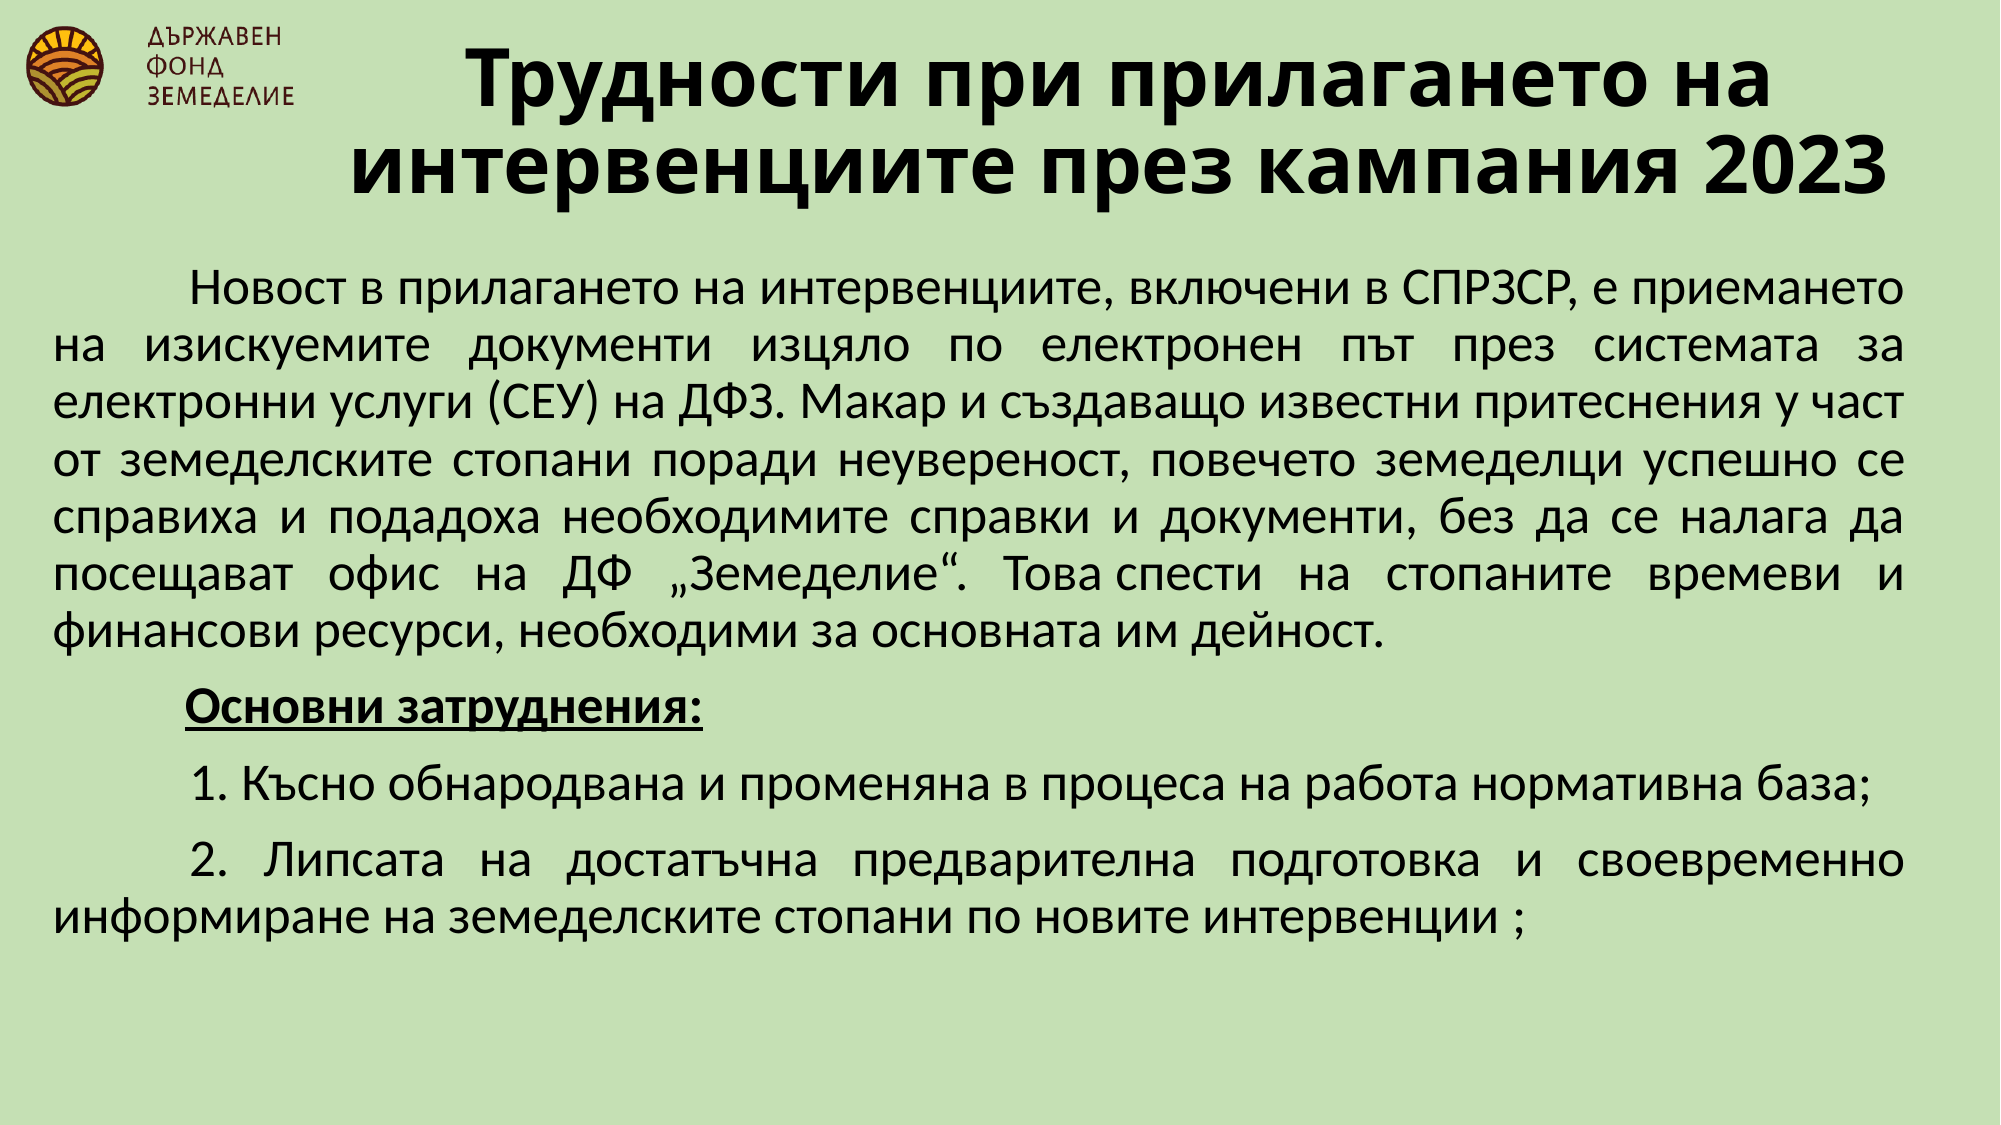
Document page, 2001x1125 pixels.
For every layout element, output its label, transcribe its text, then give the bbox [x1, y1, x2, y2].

title Трудности при прилагането на интервенциите през кампания 2023 [318, 19, 1921, 229]
picture [0, 0, 319, 133]
list Новост в прилагането на интервенциите, включени в СПРЗСР, е приемането на изискуемите документи изцяло по електронен път през системата за електронни услуги (СЕУ) на ДФЗ. Макар и създаващо известни притеснения у част от земеделските стопани поради неувереност, повечето земеделци успешно се справиха и подадоха необходимите справки и документи, без да се налага да посещават офис на ДФ „Земеделие“. Това спести на стопаните времеви и финансови ресурси, необходими за основната им дейност. Основни затруднения: 1. Късно обнародвана и променяна в процеса на работа нормативна база; 2. Липсата на достатъчна предварителна подготовка и своевременно информиране на земеделските стопани по новите интервенции ; [37, 251, 1921, 1084]
